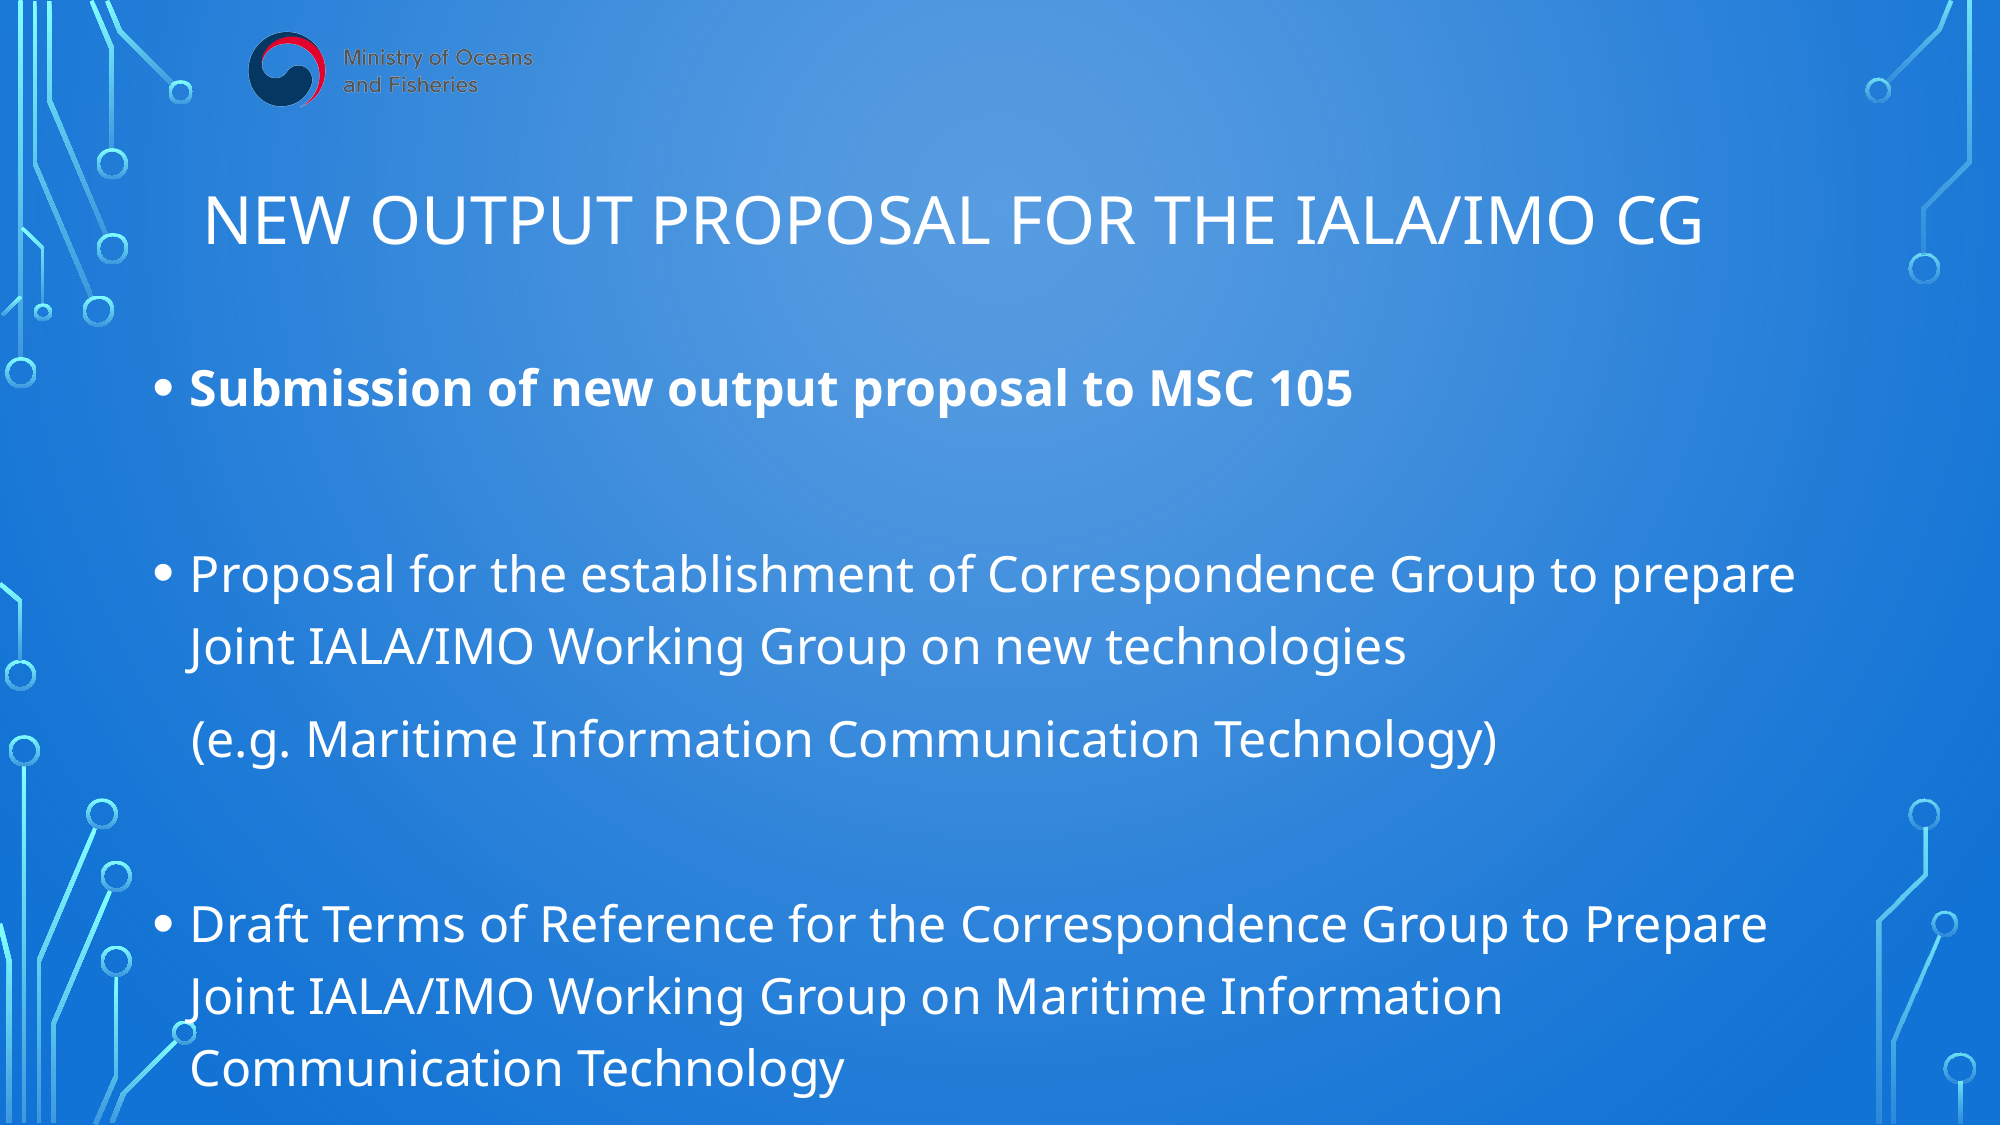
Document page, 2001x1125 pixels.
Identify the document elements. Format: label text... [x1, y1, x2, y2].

title New output proposal for the IALA/IMO CG [187, 101, 1813, 344]
list Submission of new output proposal to MSC 105 Proposal for the establishment of Correspondence Group to prepare Joint IALA/IMO Working Group on new technologies (e.g. Maritime Information Communication Technology) Draft Terms of Reference for the Correspondence Group to Prepare Joint IALA/IMO Working Group on Maritime Information Communication Technology [137, 337, 1863, 1052]
picture [214, 25, 580, 113]
